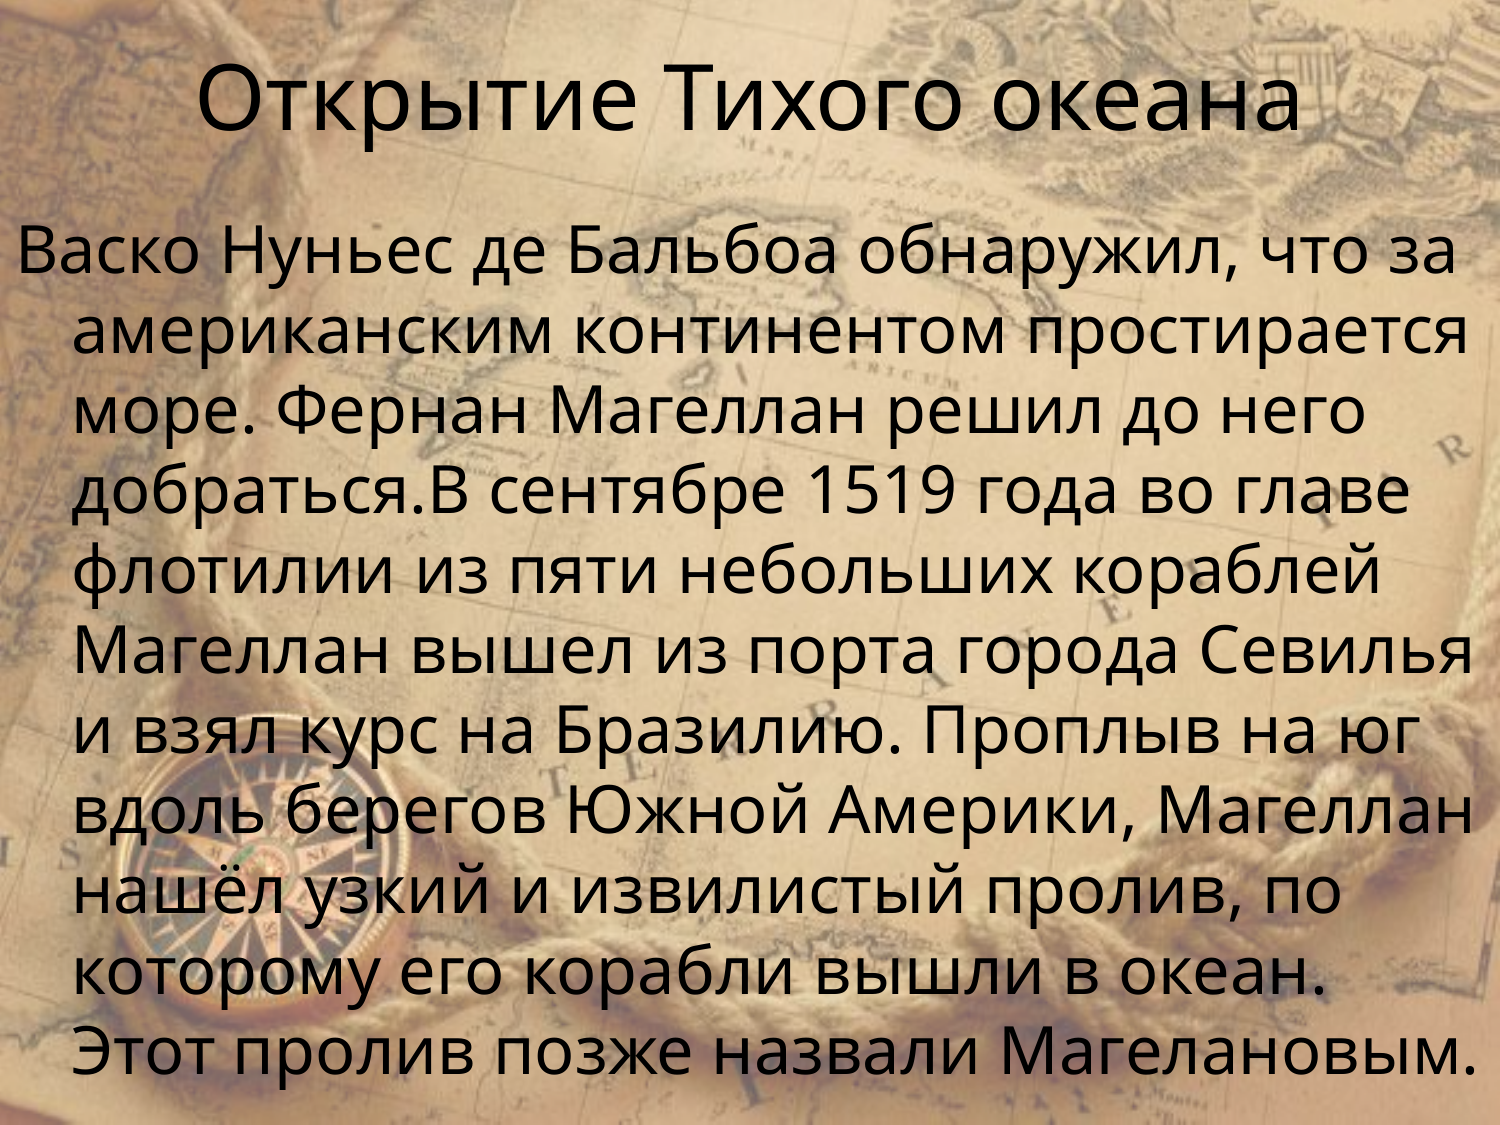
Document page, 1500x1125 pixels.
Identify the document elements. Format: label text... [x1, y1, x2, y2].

title Открытие Тихого океана [0, 0, 1500, 188]
list Васко Нуньес де Бальбоа обнаружил, что за американским континентом простирается море. Фернан Магеллан решил до него добраться.В сентябре 1519 года во главе флотилии из пяти небольших кораблей Магеллан вышел из порта города Севилья и взял курс на Бразилию. Проплыв на юг вдоль берегов Южной Америки, Магеллан нашёл узкий и извилистый пролив, по которому его корабли вышли в океан. Этот пролив позже назвали Магелановым. [0, 199, 1500, 1125]
